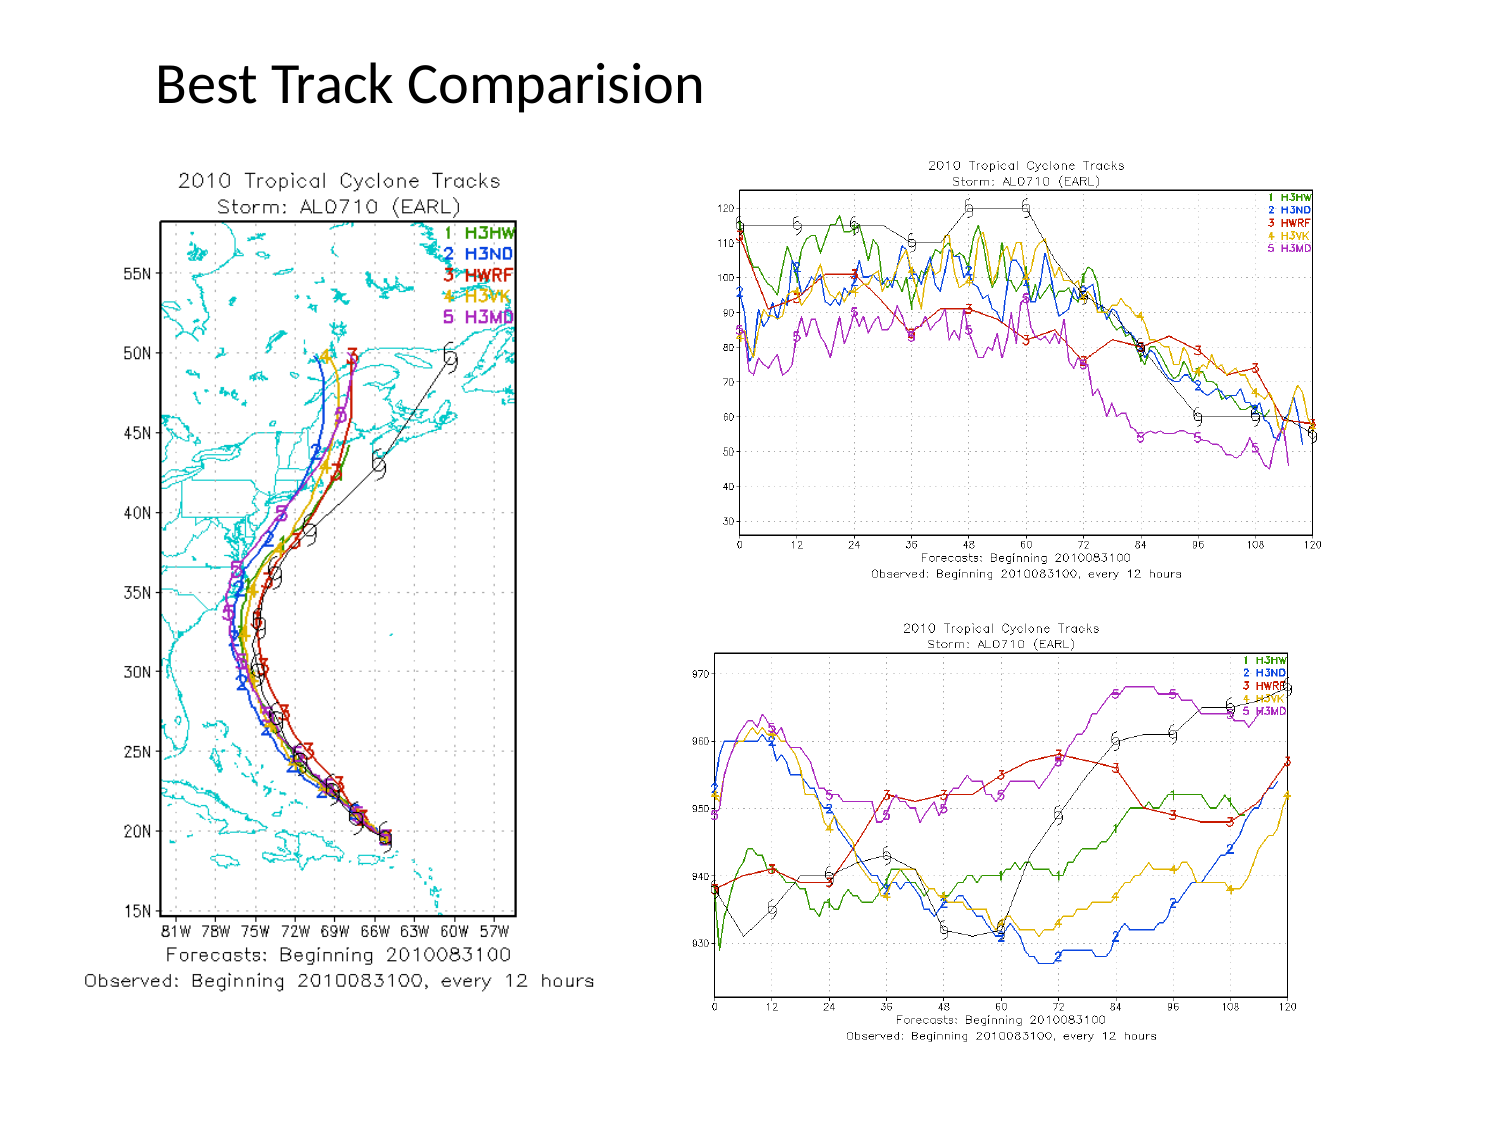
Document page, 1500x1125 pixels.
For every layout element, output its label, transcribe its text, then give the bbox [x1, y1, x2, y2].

picture [712, 149, 1341, 588]
picture [74, 137, 1316, 1063]
text_box Best Track Comparision [140, 37, 721, 123]
